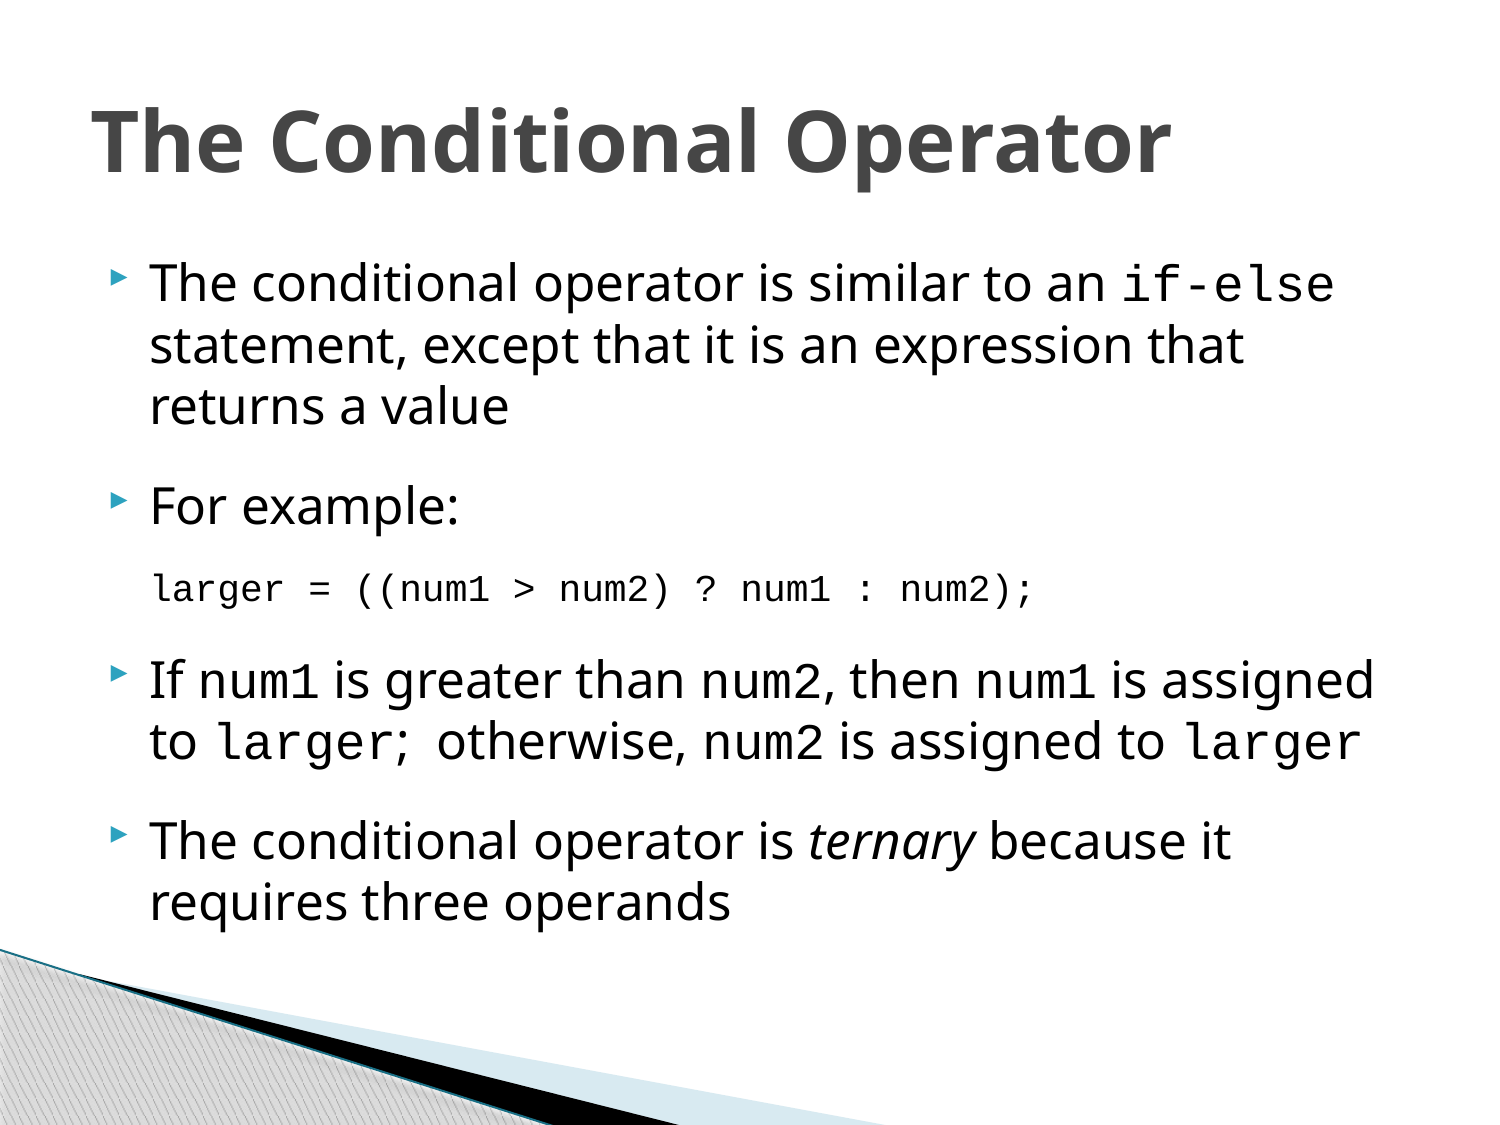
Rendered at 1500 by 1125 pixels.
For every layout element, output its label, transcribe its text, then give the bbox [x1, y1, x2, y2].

list The conditional operator is similar to an if-else statement, except that it is an expression that returns a value For example: larger = ((num1 > num2) ? num1 : num2); If num1 is greater than num2, then num1 is assigned to larger; otherwise, num2 is assigned to larger The conditional operator is ternary because it requires three operands [75, 243, 1425, 986]
title The Conditional Operator [75, 45, 1425, 233]
